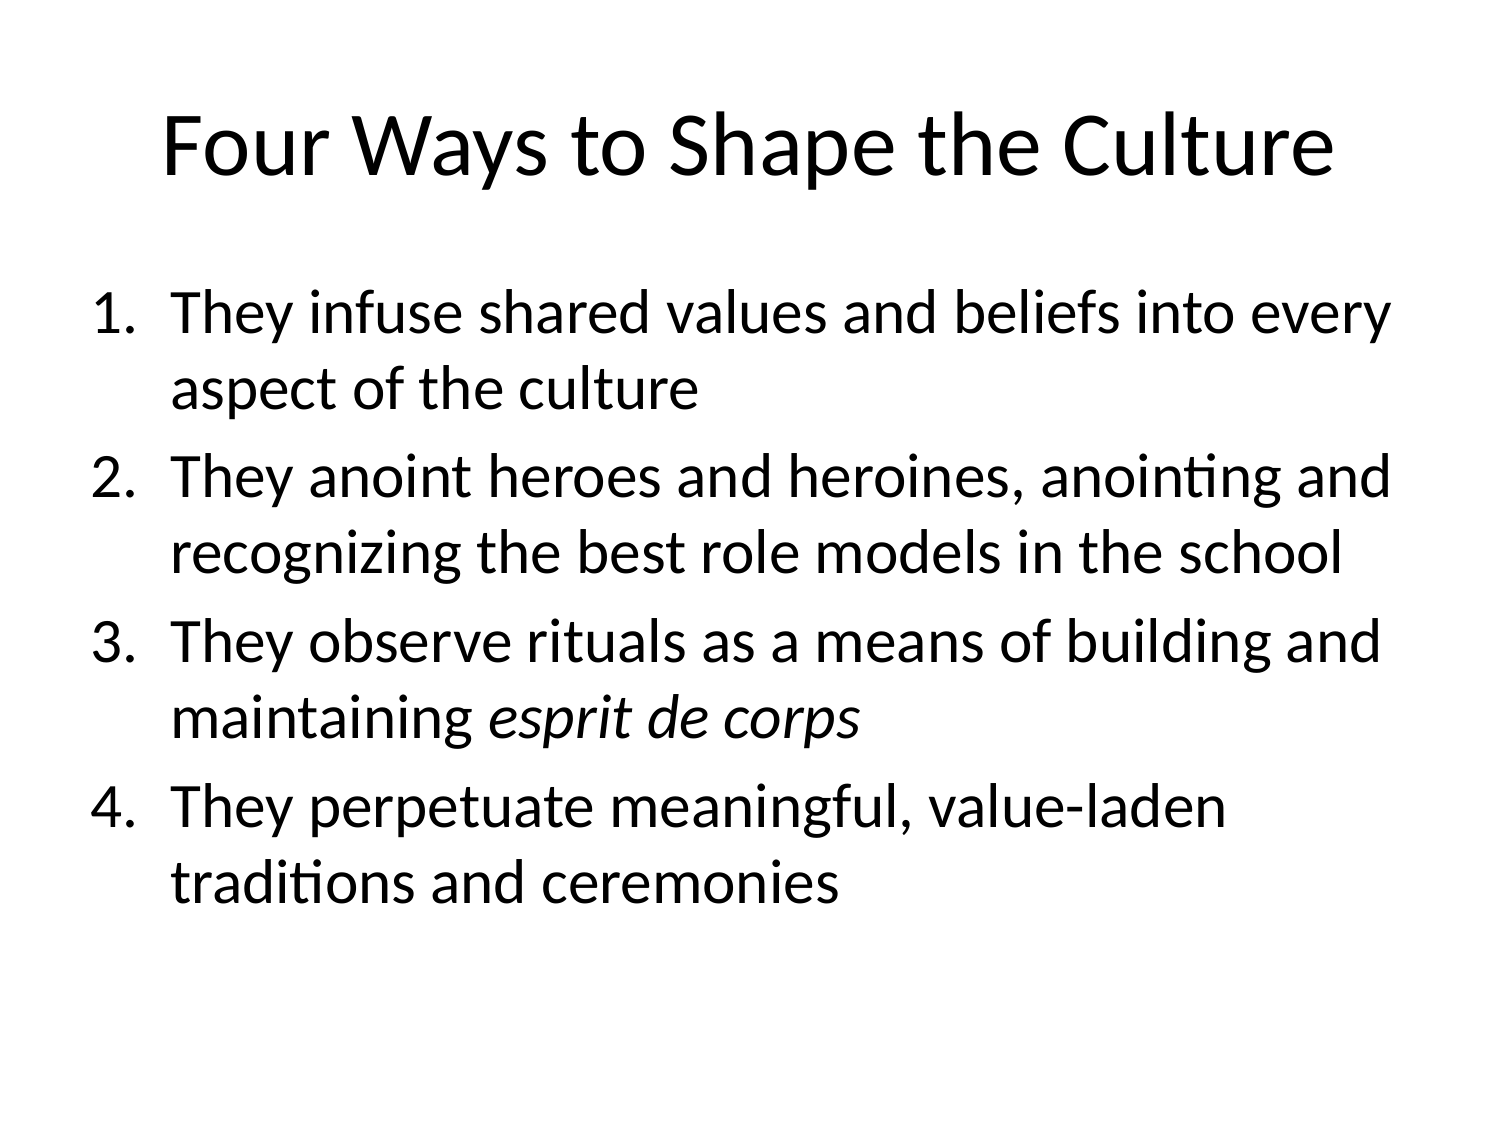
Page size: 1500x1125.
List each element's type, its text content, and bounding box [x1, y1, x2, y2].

title Four Ways to Shape the Culture [75, 45, 1425, 233]
list They infuse shared values and beliefs into every aspect of the culture They anoint heroes and heroines, anointing and recognizing the best role models in the school They observe rituals as a means of building and maintaining esprit de corps They perpetuate meaningful, value-laden traditions and ceremonies [75, 262, 1425, 1005]
